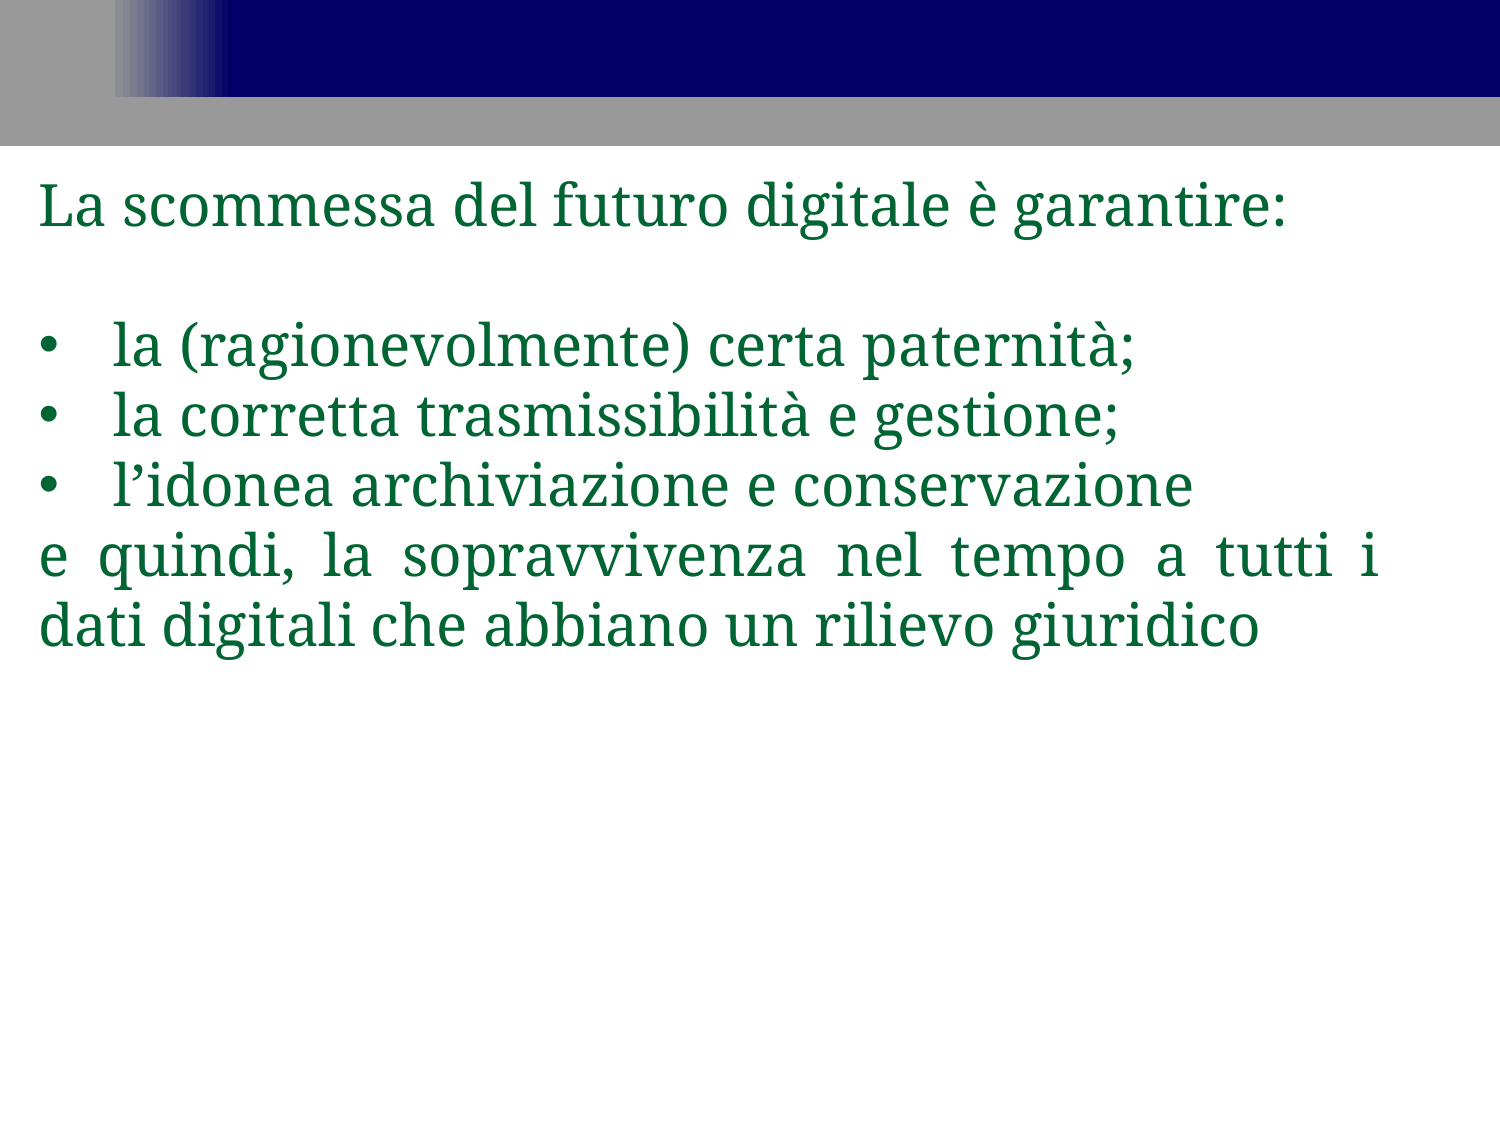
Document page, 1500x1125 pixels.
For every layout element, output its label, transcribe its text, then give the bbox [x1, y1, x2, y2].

text_box La scommessa del futuro digitale è garantire: la (ragionevolmente) certa paternità; la corretta trasmissibilità e gestione; l’idonea archiviazione e conservazione e quindi, la sopravvivenza nel tempo a tutti i dati digitali che abbiano un rilievo giuridico [23, 160, 1395, 666]
text_box [64, 0, 1472, 129]
picture [0, 0, 1500, 1125]
